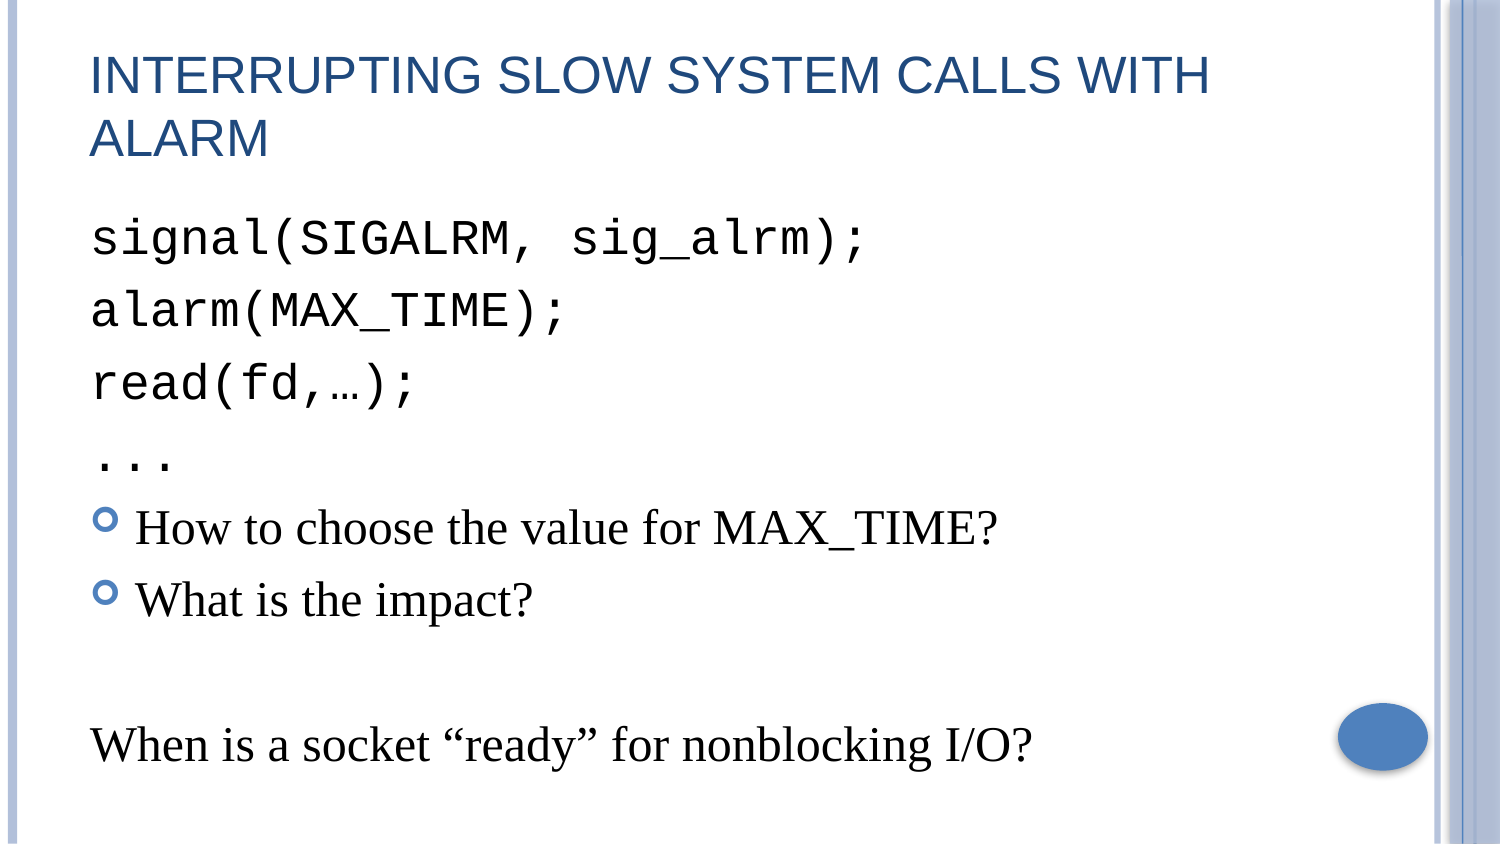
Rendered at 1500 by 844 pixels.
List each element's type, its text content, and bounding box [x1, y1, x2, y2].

list signal(SIGALRM, sig_alrm); alarm(MAX_TIME); read(fd,…); ... How to choose the value for MAX_TIME? What is the impact? When is a socket “ready” for nonblocking I/O? [75, 196, 1300, 797]
title Interrupting Slow System Calls with Alarm [75, 33, 1300, 175]
